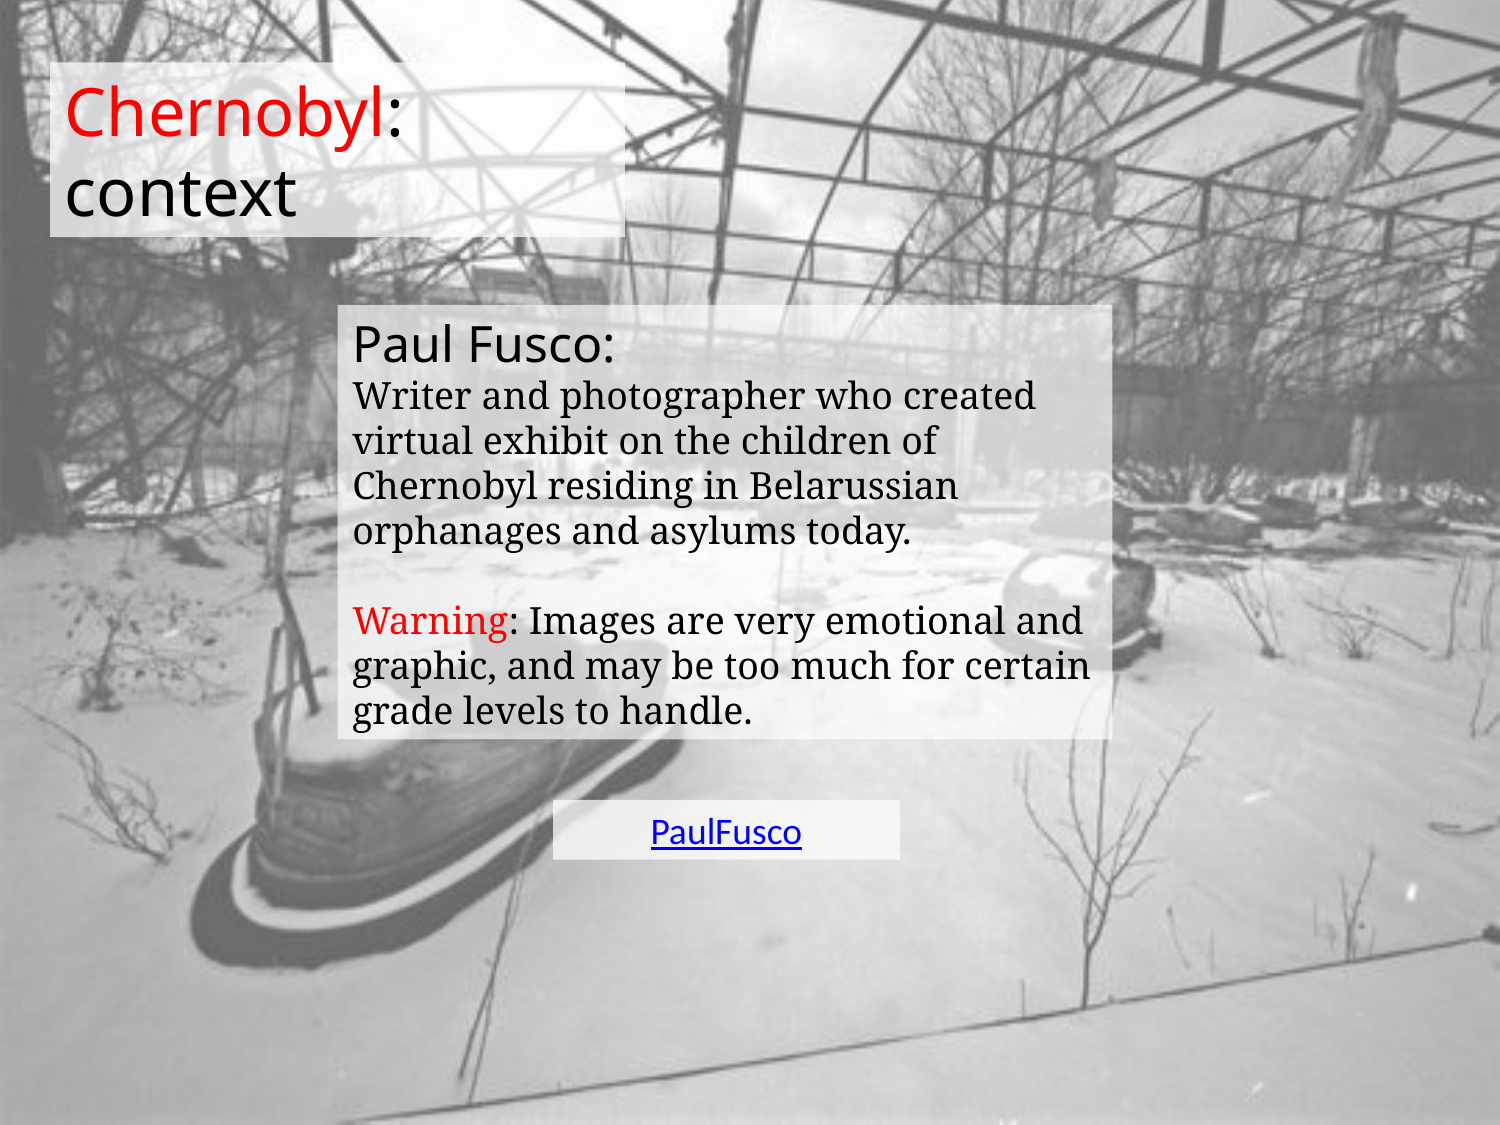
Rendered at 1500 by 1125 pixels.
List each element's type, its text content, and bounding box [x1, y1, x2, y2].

text_box PaulFusco [553, 799, 900, 860]
text_box Chernobyl: context [50, 62, 625, 238]
text_box Paul Fusco: Writer and photographer who created virtual exhibit on the children of Chernobyl residing in Belarussian orphanages and asylums today. Warning: Images are very emotional and graphic, and may be too much for certain grade levels to handle. [337, 304, 1113, 740]
